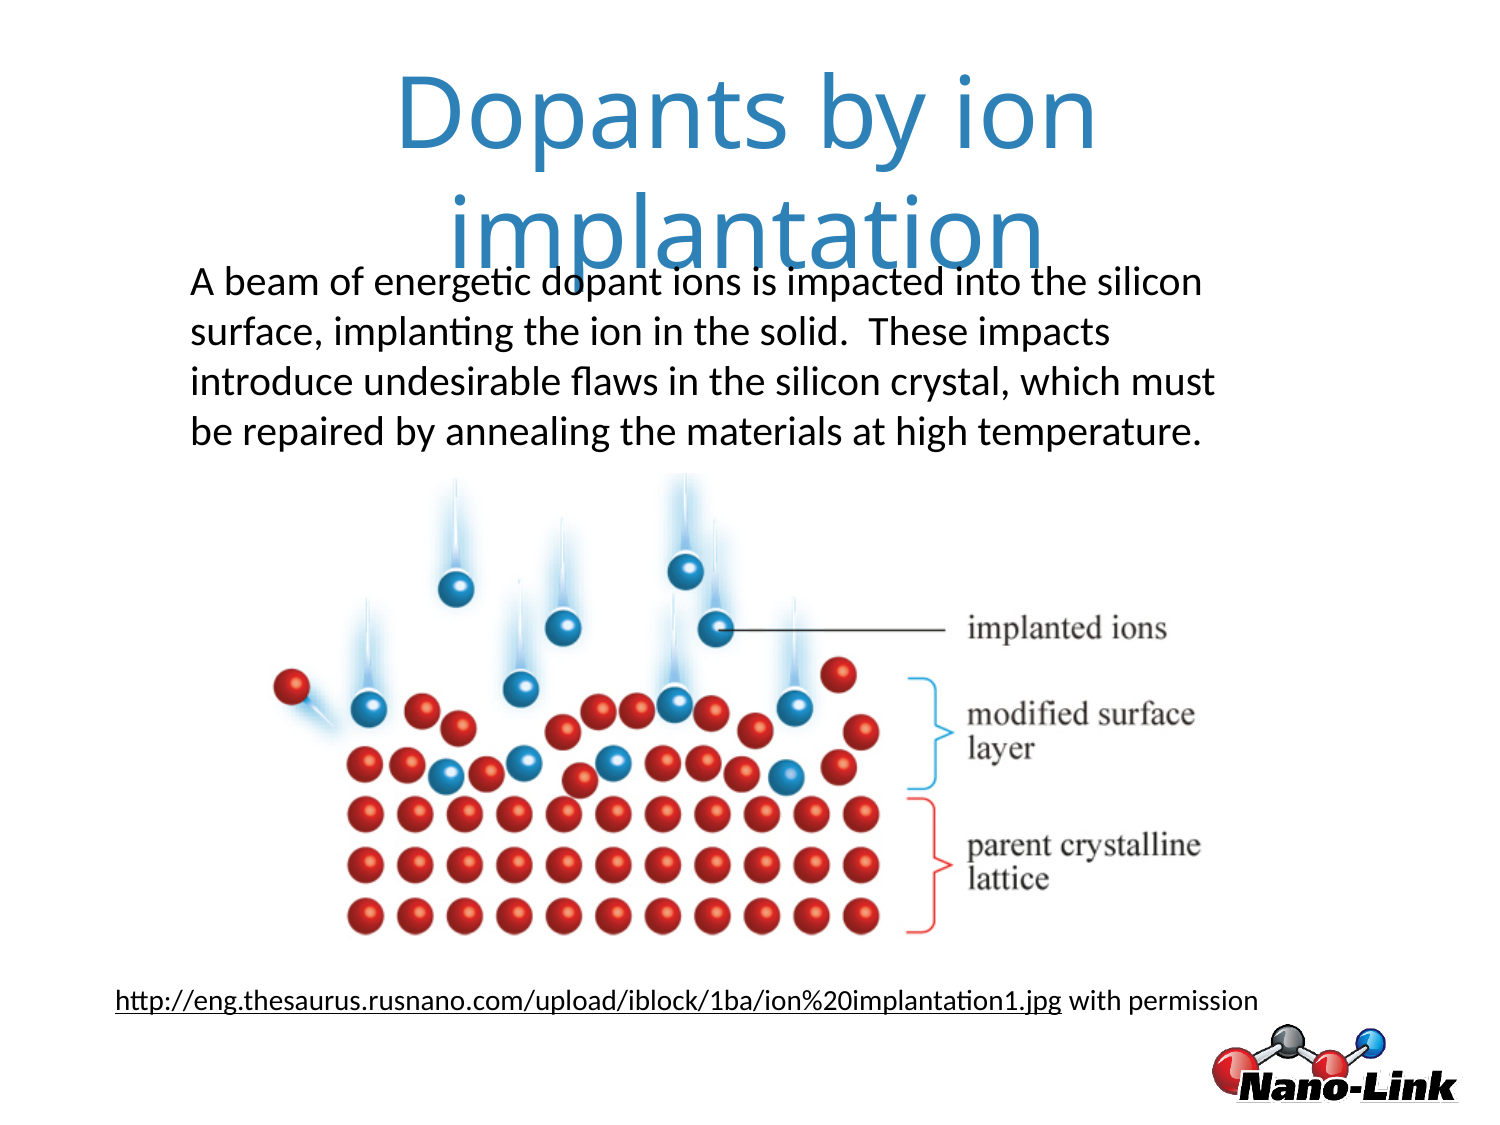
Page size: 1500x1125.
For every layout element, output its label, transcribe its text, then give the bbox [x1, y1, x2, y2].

text_box http://eng.thesaurus.rusnano.com/upload/iblock/1ba/ion%20implantation1.jpg with permission [100, 973, 1353, 1024]
text_box A beam of energetic dopant ions is impacted into the silicon surface, implanting the ion in the solid. These impacts introduce undesirable flaws in the silicon crystal, which must be repaired by annealing the materials at high temperature. [100, 246, 1282, 462]
title Dopants by ion implantation [72, 41, 1423, 153]
picture [1212, 1024, 1463, 1103]
picture [138, 473, 1268, 940]
